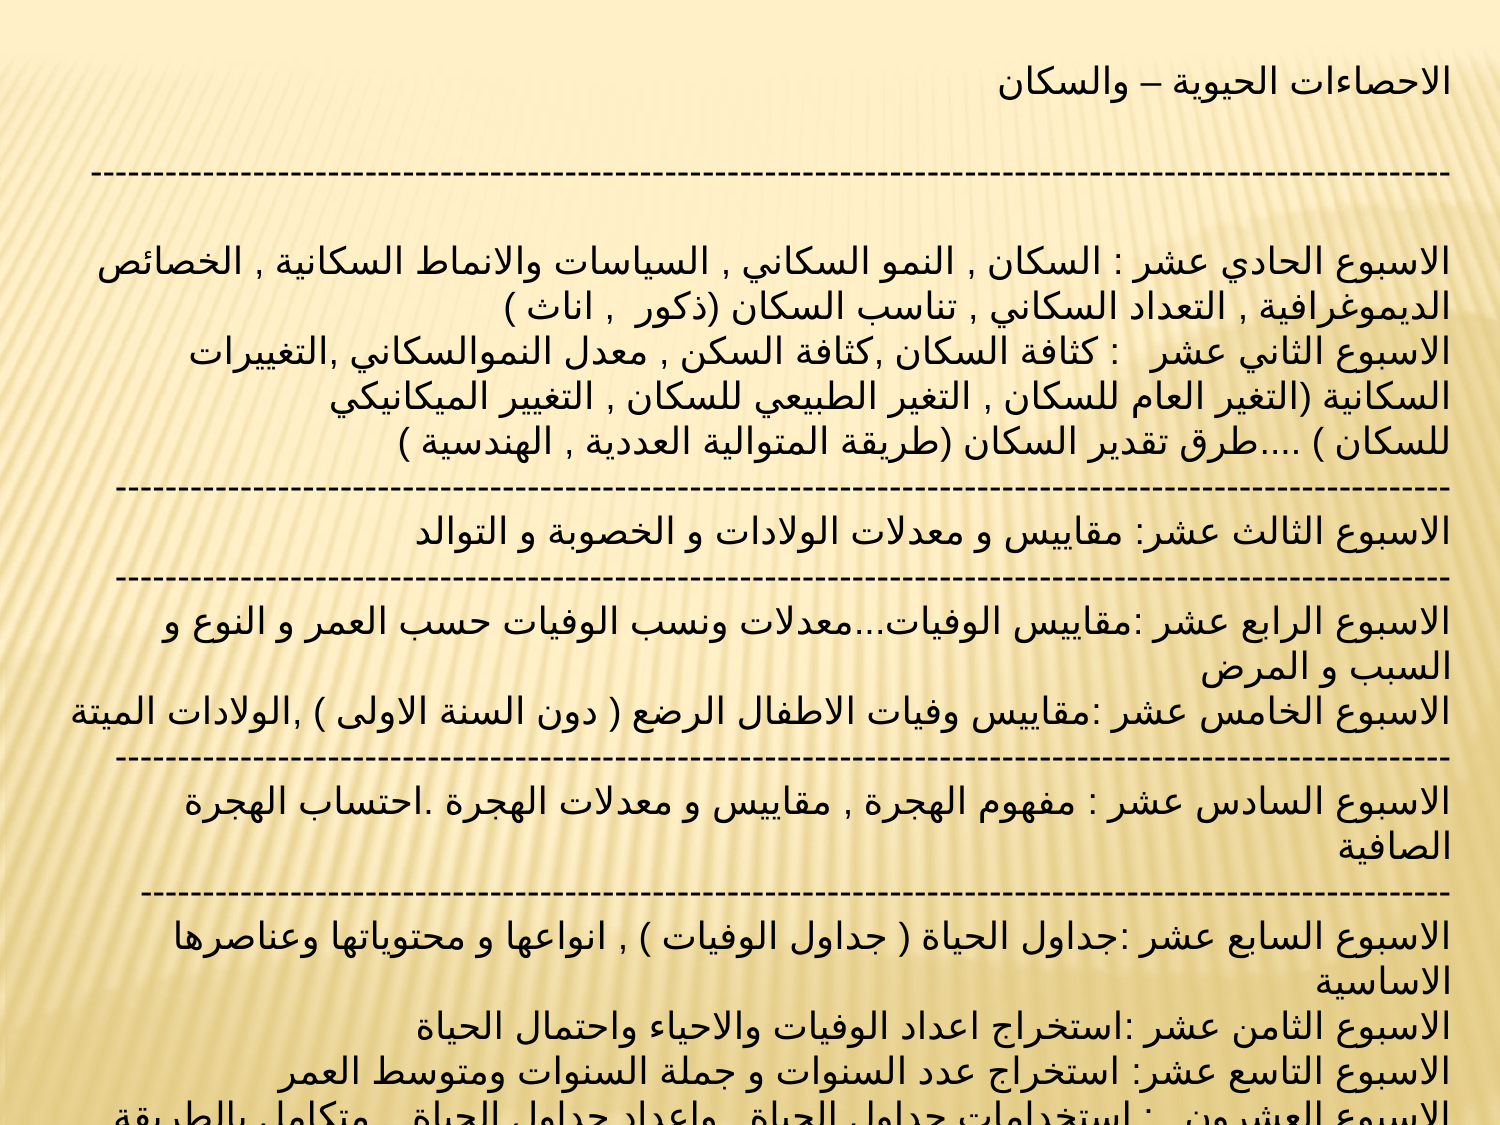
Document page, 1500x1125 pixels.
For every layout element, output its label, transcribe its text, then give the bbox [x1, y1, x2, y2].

text_box الاحصاءات الحيوية – والسكان ------------------------------------------------------------------------------------------------------------- الاسبوع الحادي عشر : السكان , النمو السكاني , السياسات والانماط السكانية , الخصائص الديموغرافية , التعداد السكاني , تناسب السكان (ذكور , اناث ) الاسبوع الثاني عشر : كثافة السكان ,كثافة السكن , معدل النموالسكاني ,التغييرات السكانية (التغير العام للسكان , التغير الطبيعي للسكان , التغيير الميكانيكي للسكان ) ....طرق تقدير السكان (طريقة المتوالية العددية , الهندسية ) ----------------------------------------------------------------------------------------------------------- الاسبوع الثالث عشر: مقاييس و معدلات الولادات و الخصوبة و التوالد ----------------------------------------------------------------------------------------------------------- الاسبوع الرابع عشر :مقاييس الوفيات...معدلات ونسب الوفيات حسب العمر و النوع و السبب و المرض الاسبوع الخامس عشر :مقاييس وفيات الاطفال الرضع ( دون السنة الاولى ) ,الولادات الميتة ----------------------------------------------------------------------------------------------------------- الاسبوع السادس عشر : مفهوم الهجرة , مقاييس و معدلات الهجرة .احتساب الهجرة الصافية --------------------------------------------------------------------------------------------------------- الاسبوع السابع عشر :جداول الحياة ( جداول الوفيات ) , انواعها و محتوياتها وعناصرها الاساسية الاسبوع الثامن عشر :استخراج اعداد الوفيات والاحياء واحتمال الحياة الاسبوع التاسع عشر: استخراج عدد السنوات و جملة السنوات ومتوسط العمر الاسبوع العشرون : استخدامات جداول الحياة , واعداد جداول الحياة ...متكامل بالطريقة المباشرة وغير المباشرة ----------------------------------------------------------------------------------------------------------- [49, 49, 1468, 1125]
